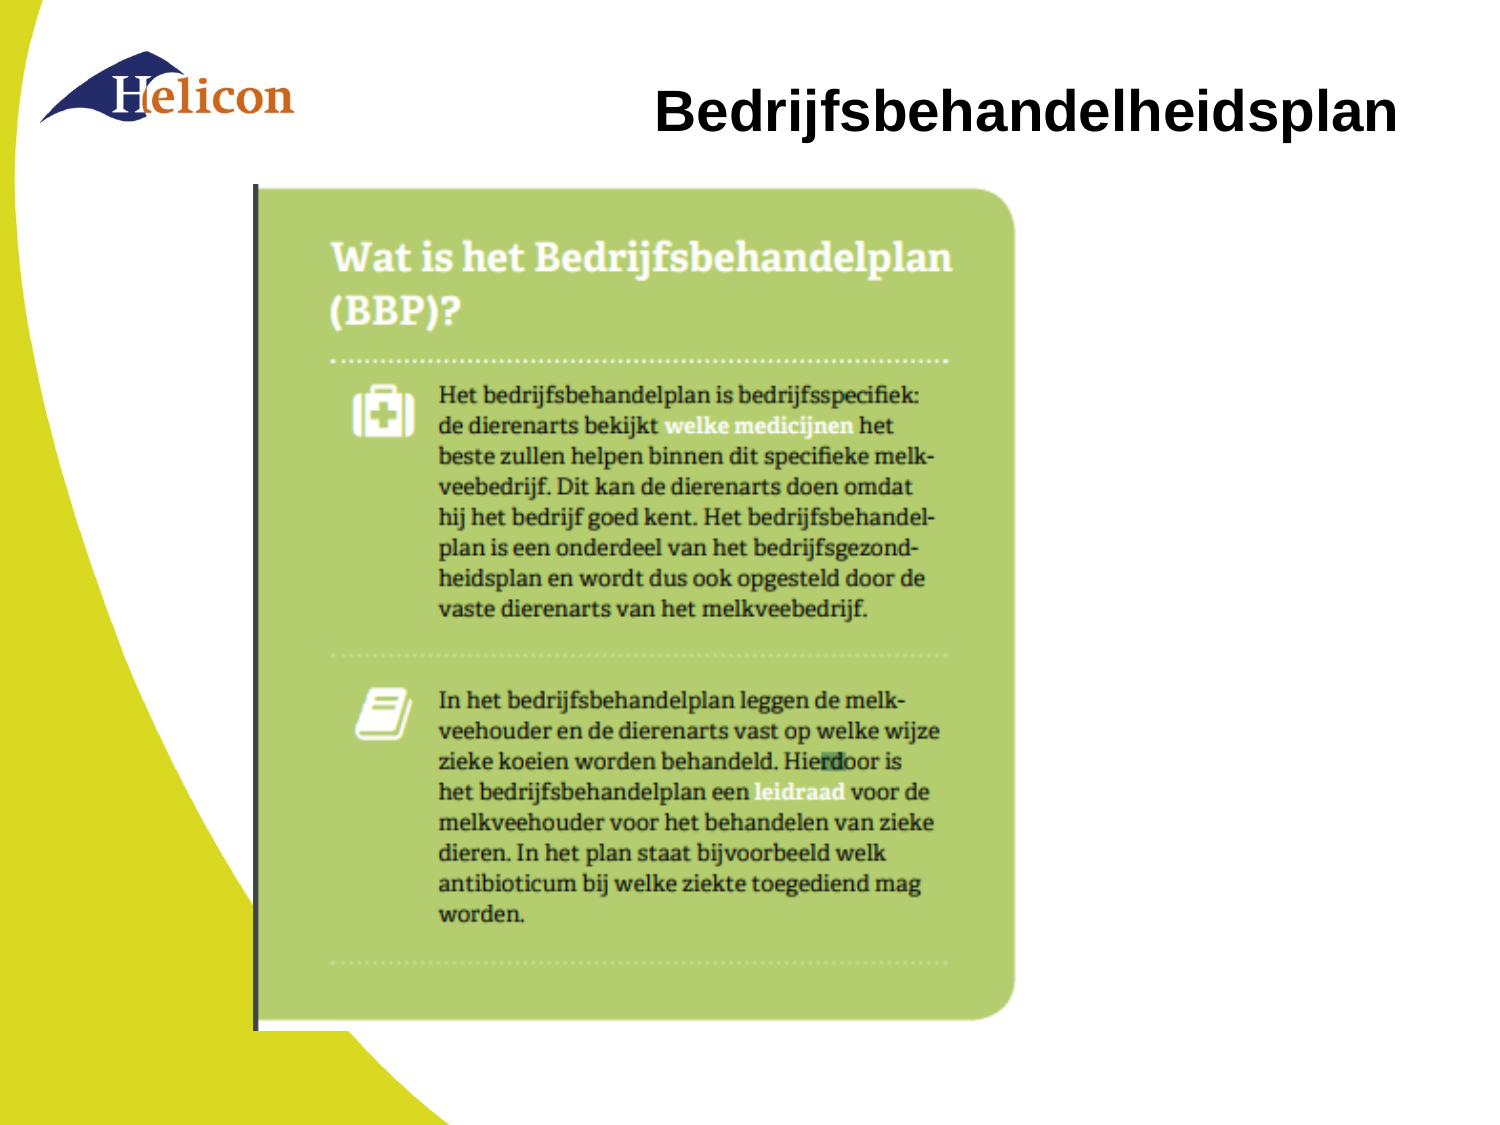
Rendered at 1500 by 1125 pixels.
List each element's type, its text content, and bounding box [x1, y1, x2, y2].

picture [0, 0, 1500, 1125]
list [253, 184, 1022, 1031]
title Bedrijfsbehandelheidsplan [324, 54, 1415, 161]
